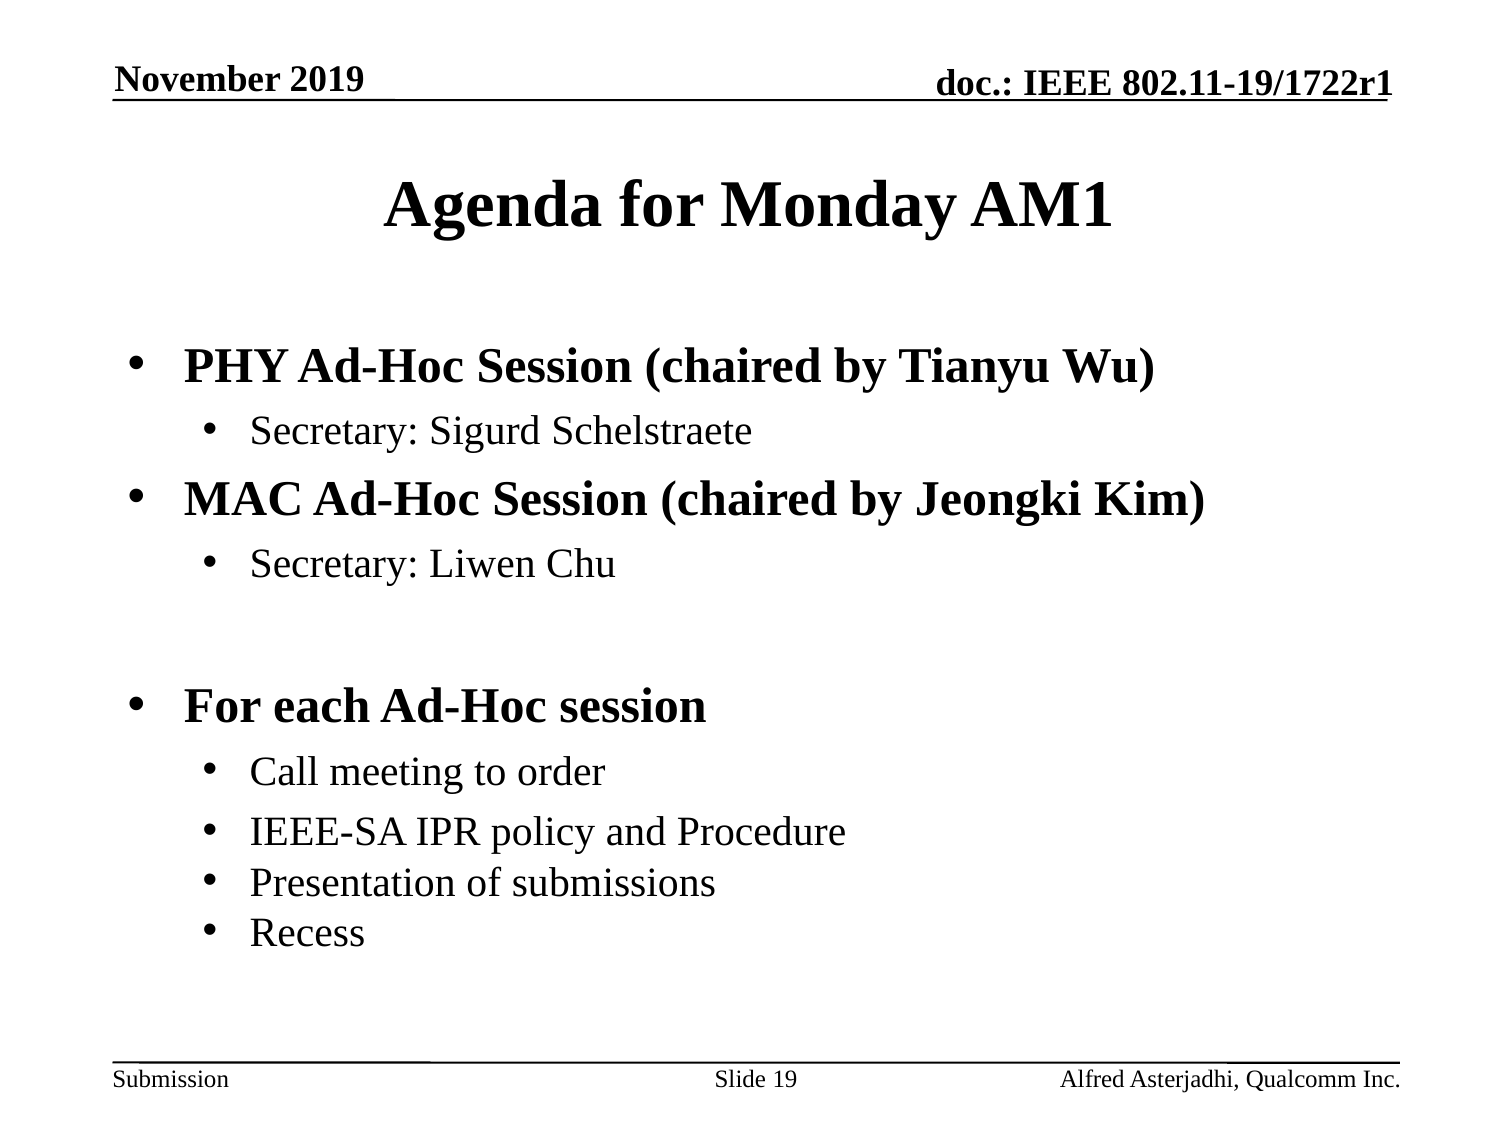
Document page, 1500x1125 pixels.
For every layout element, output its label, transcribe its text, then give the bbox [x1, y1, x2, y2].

list PHY Ad-Hoc Session (chaired by Tianyu Wu) Secretary: Sigurd Schelstraete MAC Ad-Hoc Session (chaired by Jeongki Kim) Secretary: Liwen Chu For each Ad-Hoc session Call meeting to order IEEE-SA IPR policy and Procedure Presentation of submissions Recess [112, 324, 1388, 1000]
footer Alfred Asterjadhi, Qualcomm Inc. [878, 1061, 1402, 1093]
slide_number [114, 54, 423, 100]
title Agenda for Monday AM1 [112, 112, 1388, 288]
slide_number Slide 19 [712, 1061, 800, 1123]
